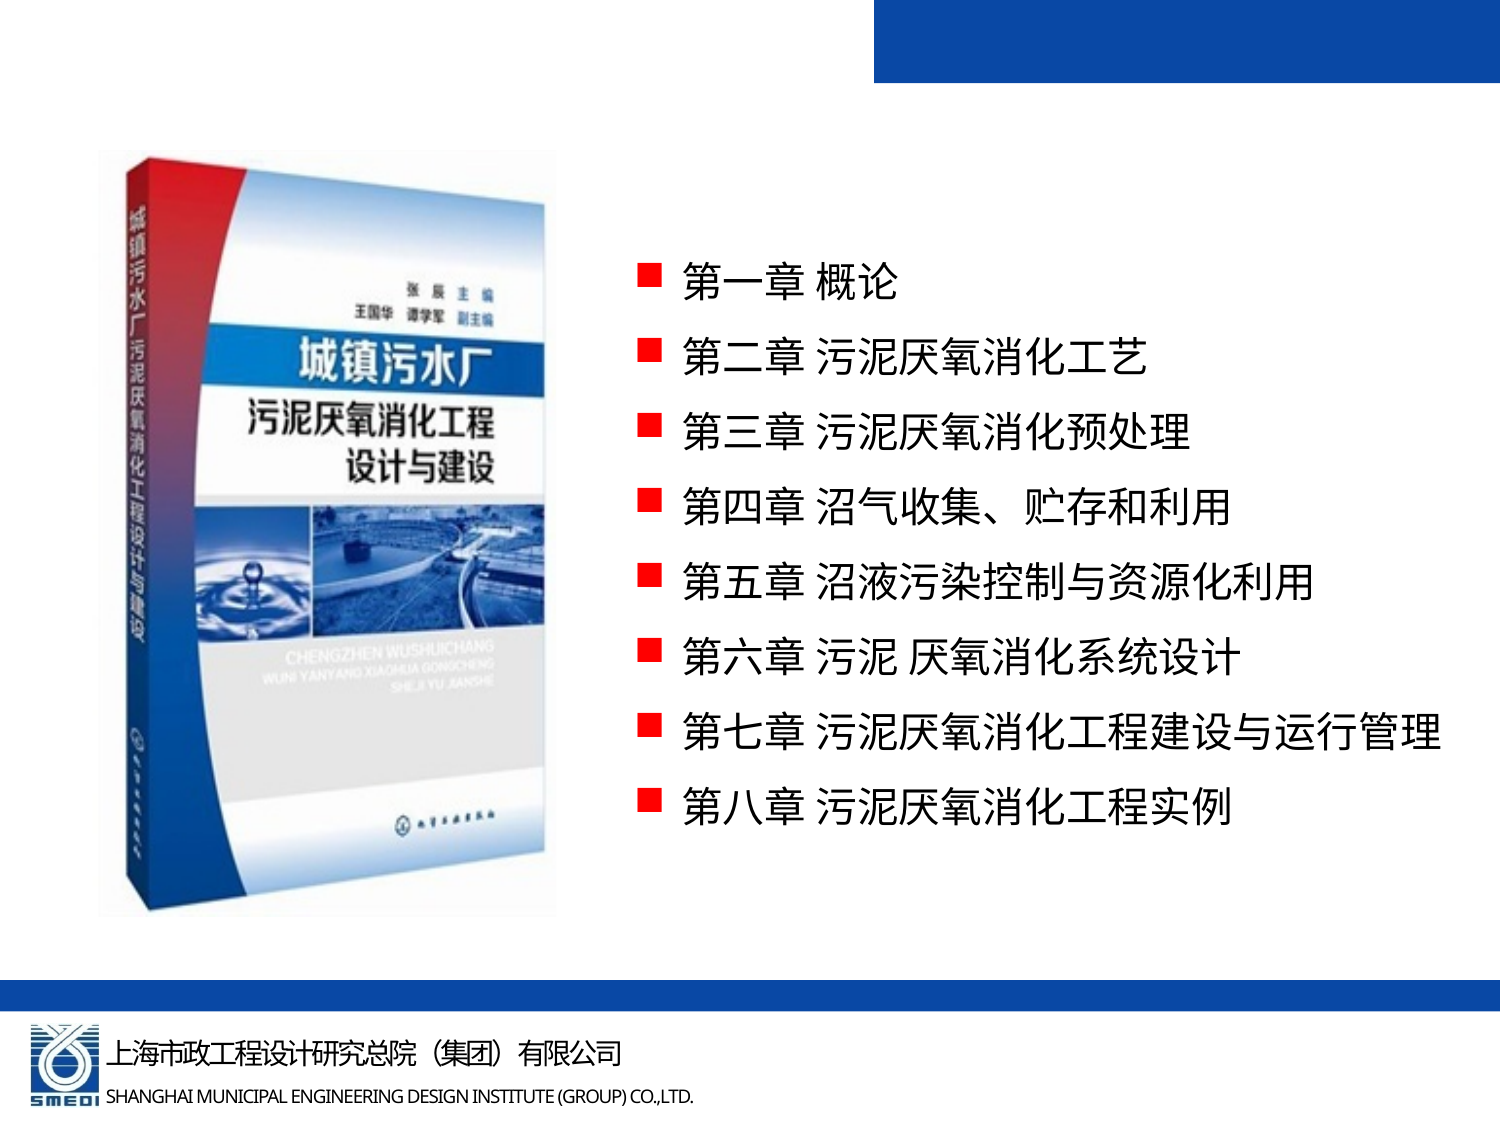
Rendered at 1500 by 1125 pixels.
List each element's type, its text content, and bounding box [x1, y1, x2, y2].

picture [30, 1023, 100, 1108]
picture [35, 150, 557, 917]
text_box 第一章 概论 第二章 污泥厌氧消化工艺 第三章 污泥厌氧消化预处理 第四章 沼气收集、贮存和利用 第五章 沼液污染控制与资源化利用 第六章 污泥 厌氧消化系统设计 第七章 污泥厌氧消化工程建设与运行管理 第八章 污泥厌氧消化工程实例 [619, 222, 1477, 838]
